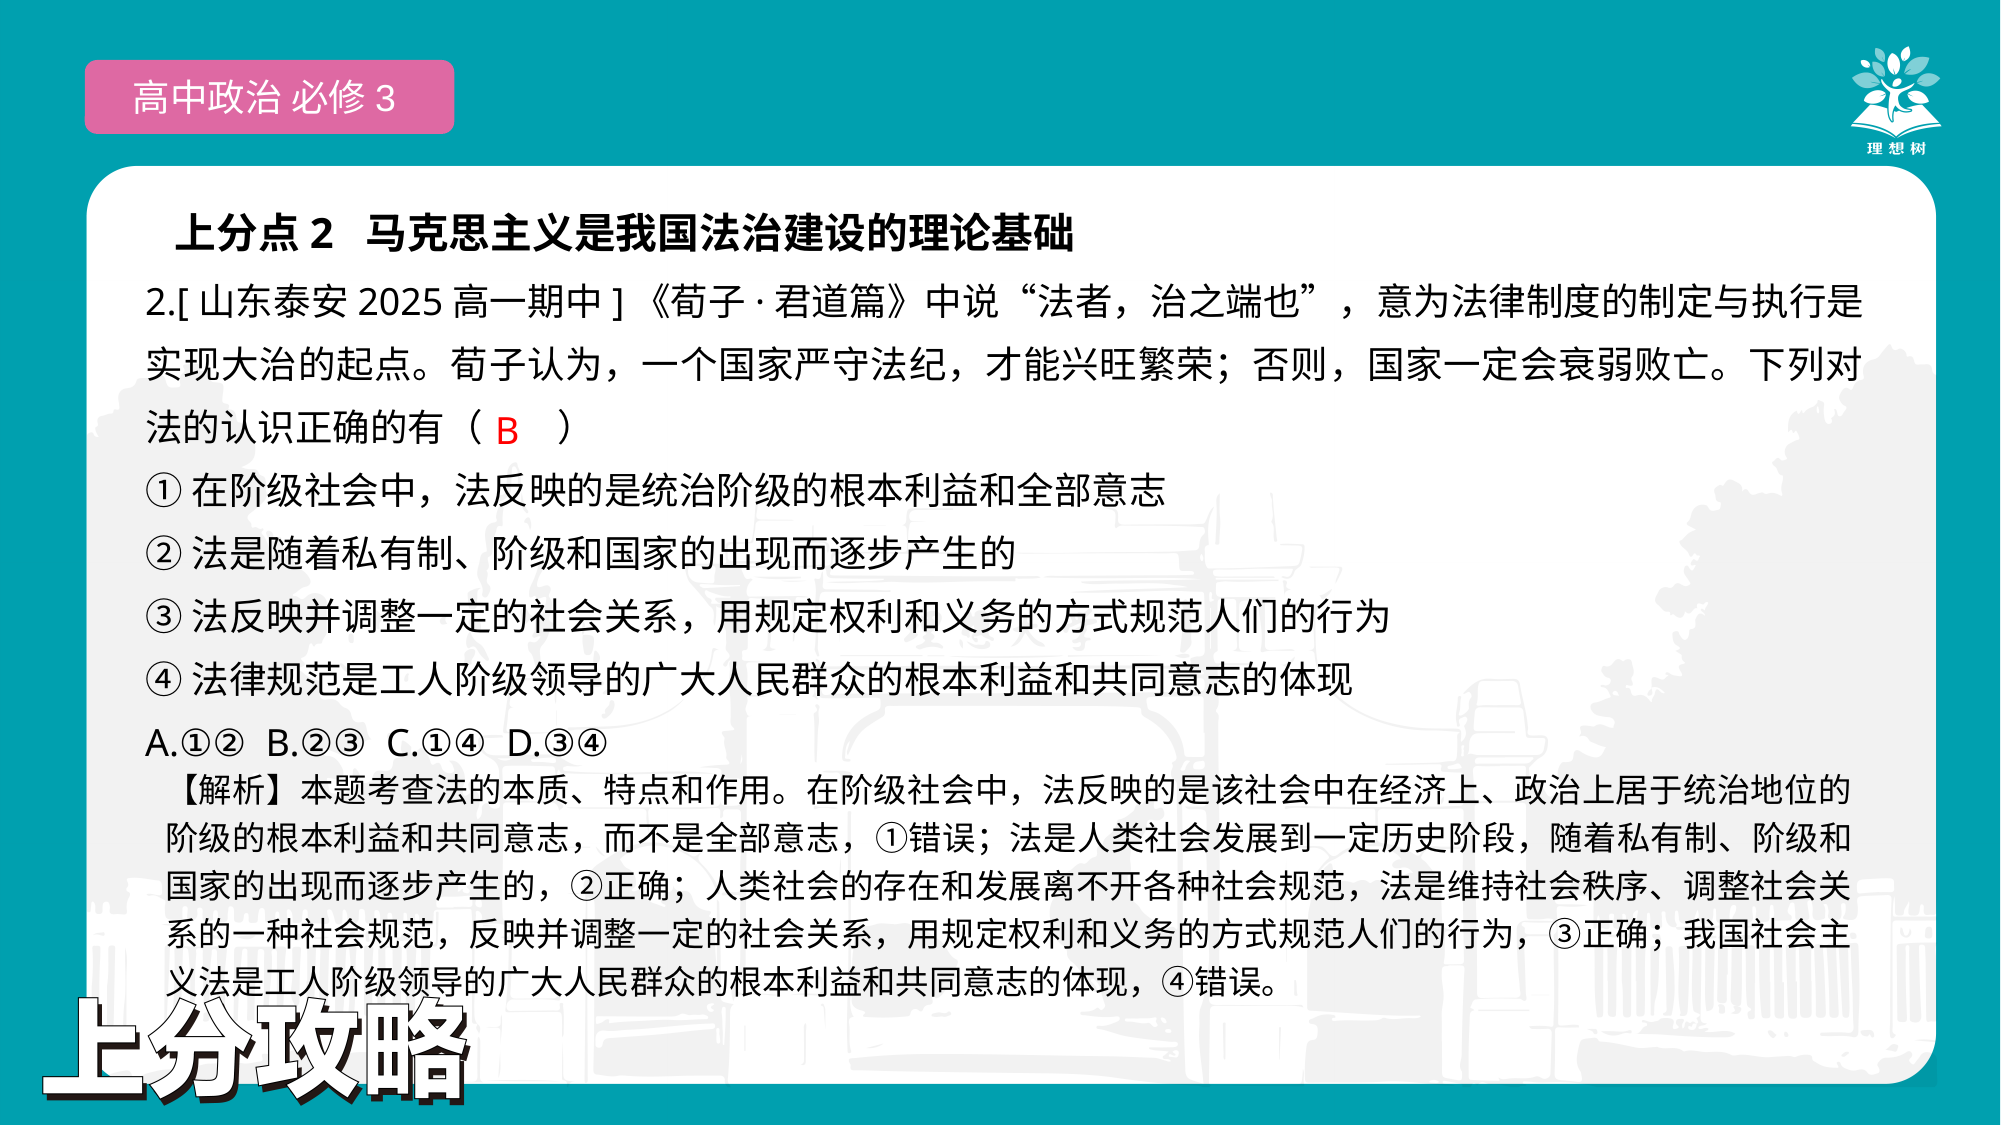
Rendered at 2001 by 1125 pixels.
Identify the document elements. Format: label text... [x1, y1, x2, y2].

text_box 【解析】本题考查法的本质、特点和作用。在阶级社会中，法反映的是该社会中在经济上、政治上居于统治地位的阶级的根本利益和共同意志，而不是全部意志，①错误；法是人类社会发展到一定历史阶段，随着私有制、阶级和国家的出现而逐步产生的，②正确；人类社会的存在和发展离不开各种社会规范，法是维持社会秩序、调整社会关系的一种社会规范，反映并调整一定的社会关系，用规定权利和义务的方式规范人们的行为，③正确；我国社会主义法是工人阶级领导的广大人民群众的根本利益和共同意志的体现，④错误。 [150, 754, 1869, 1009]
text_box 2.[山东泰安2025高一期中]《荀子·君道篇》中说“法者，治之端也”，意为法律制度的制定与执行是实现大治的起点。荀子认为，一个国家严守法纪，才能兴旺繁荣；否则，国家一定会衰弱败亡。下列对法的认识正确的有（ ） ①在阶级社会中，法反映的是统治阶级的根本利益和全部意志 ②法是随着私有制、阶级和国家的出现而逐步产生的 ③法反映并调整一定的社会关系，用规定权利和义务的方式规范人们的行为 ④法律规范是工人阶级领导的广大人民群众的根本利益和共同意志的体现 A.①② B.②③ C.①④ D.③④ [130, 252, 1880, 771]
text_box 高中政治 必修3 [83, 58, 456, 135]
text_box 上分点2 马克思主义是我国法治建设的理论基础 [159, 199, 1206, 264]
picture [0, 0, 2001, 1125]
text_box B [470, 377, 588, 460]
